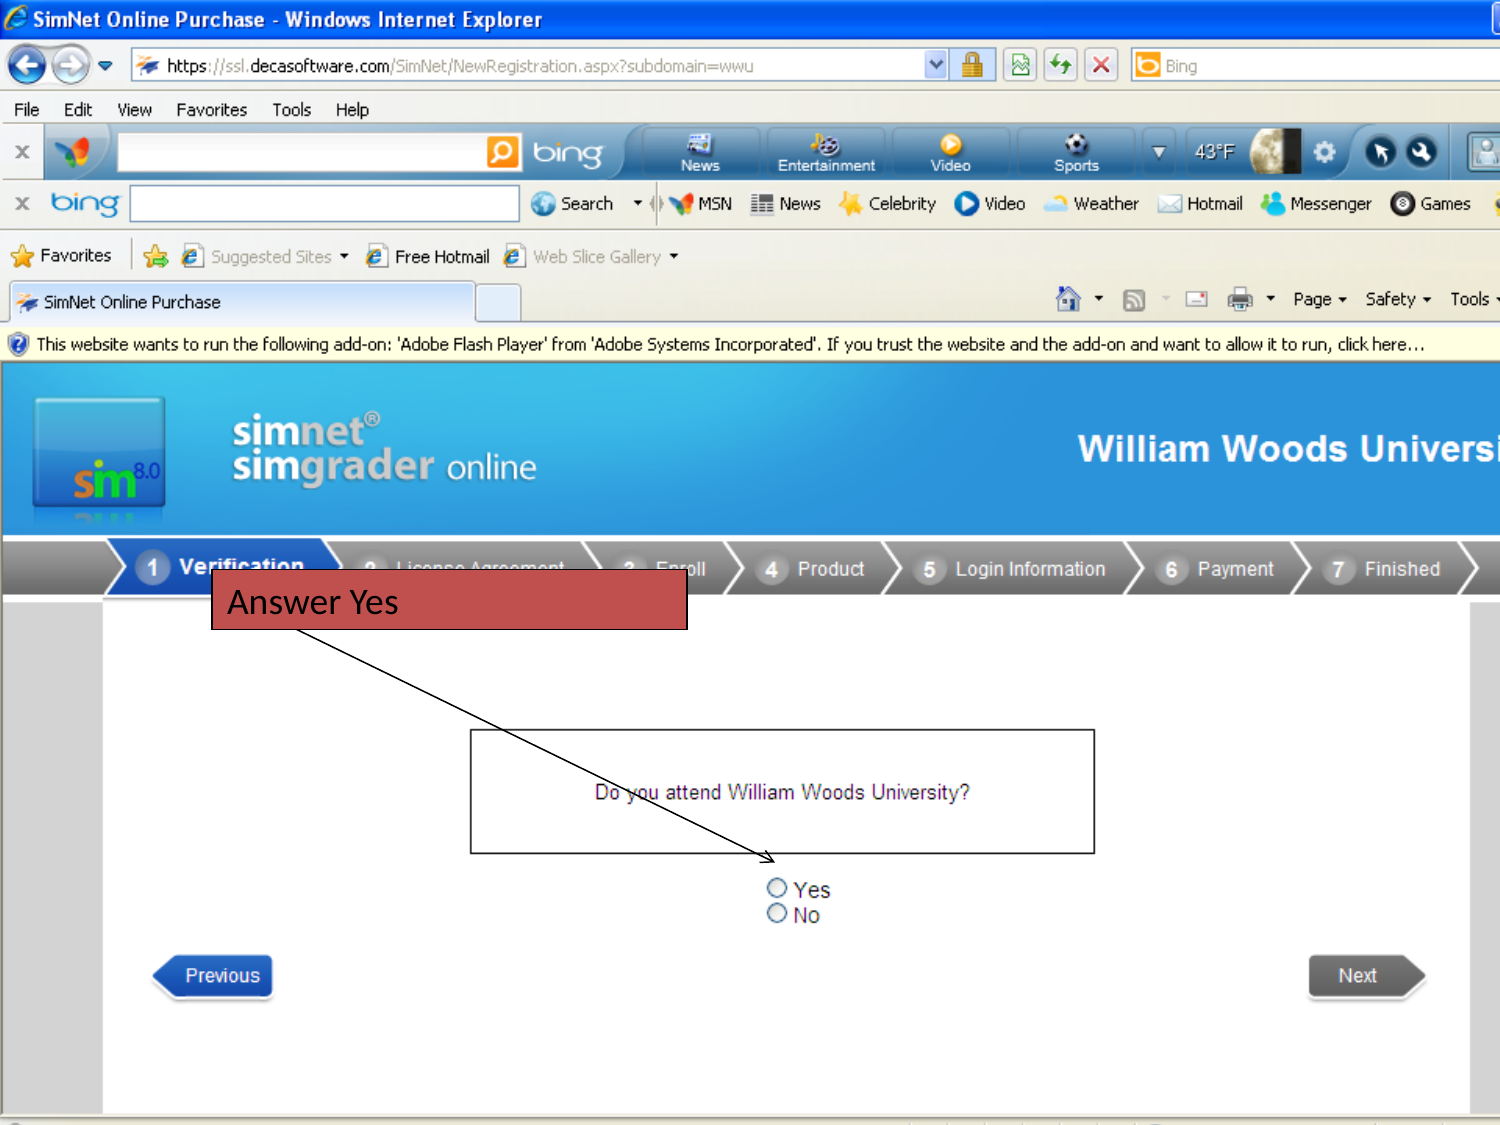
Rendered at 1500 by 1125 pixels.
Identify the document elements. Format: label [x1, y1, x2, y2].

picture [0, 0, 1500, 1125]
text_box [287, 624, 776, 863]
